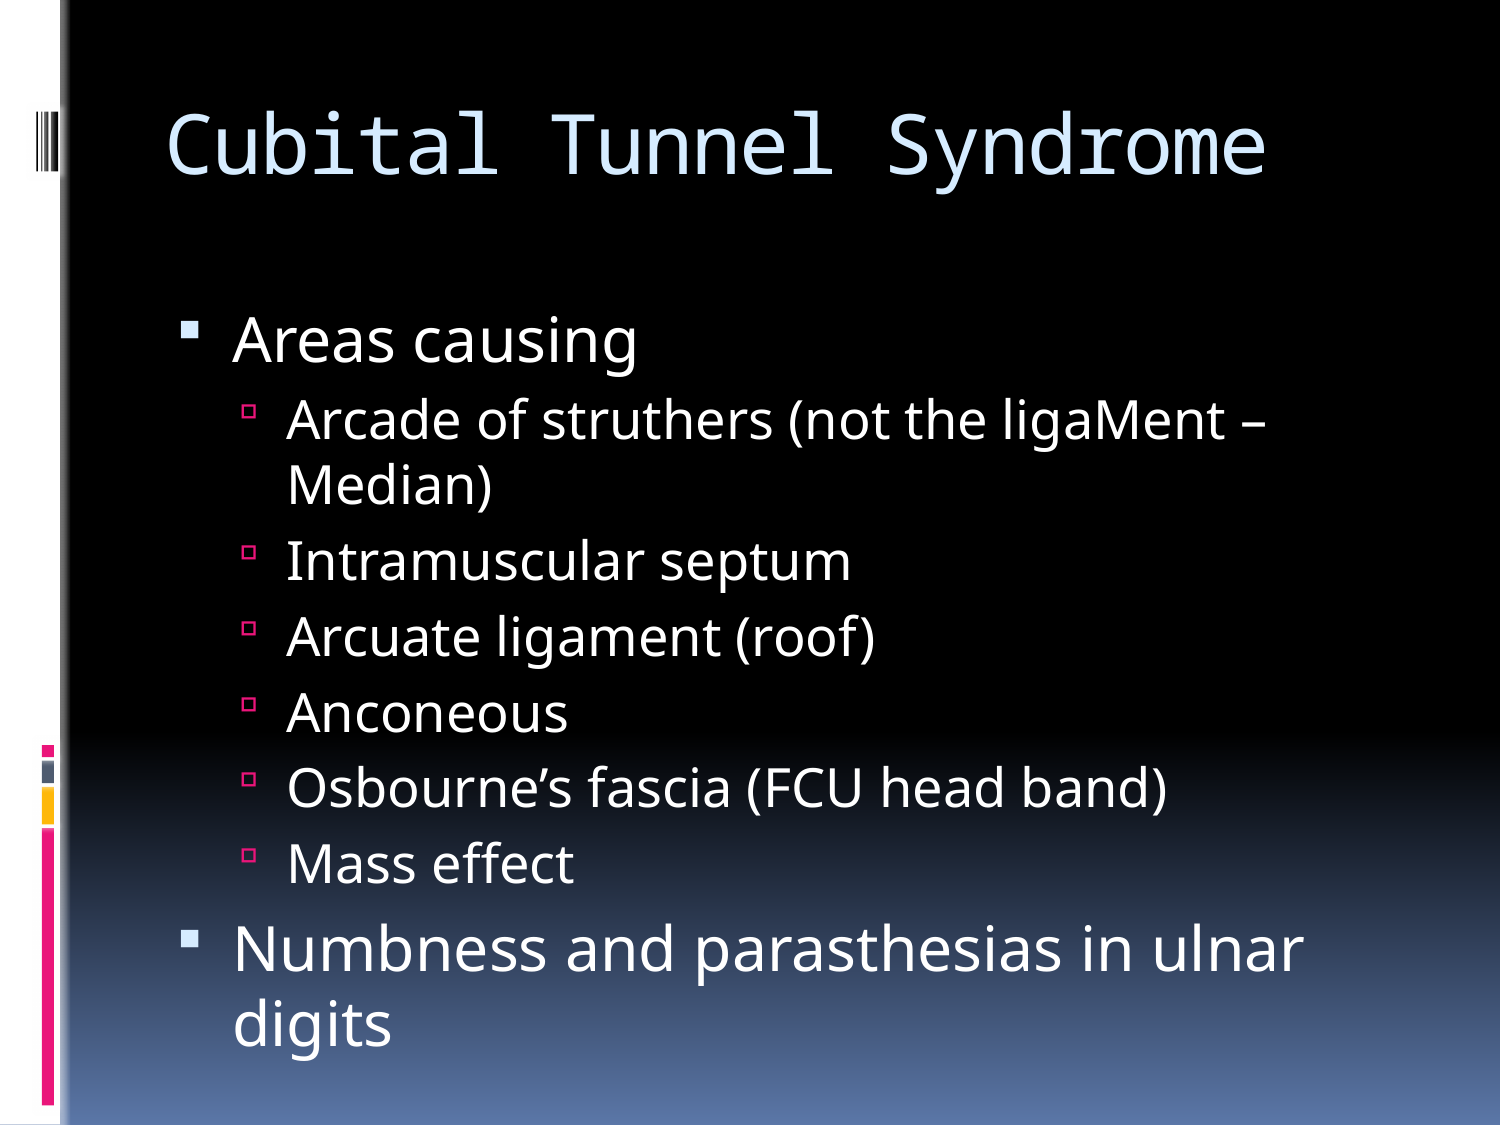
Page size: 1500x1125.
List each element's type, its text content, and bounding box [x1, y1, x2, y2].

title Cubital Tunnel Syndrome [150, 83, 1425, 234]
list Areas causing Arcade of struthers (not the ligaMent – Median) Intramuscular septum Arcuate ligament (roof) Anconeous Osbourne’s fascia (FCU head band) Mass effect Numbness and parasthesias in ulnar digits [150, 292, 1425, 1043]
